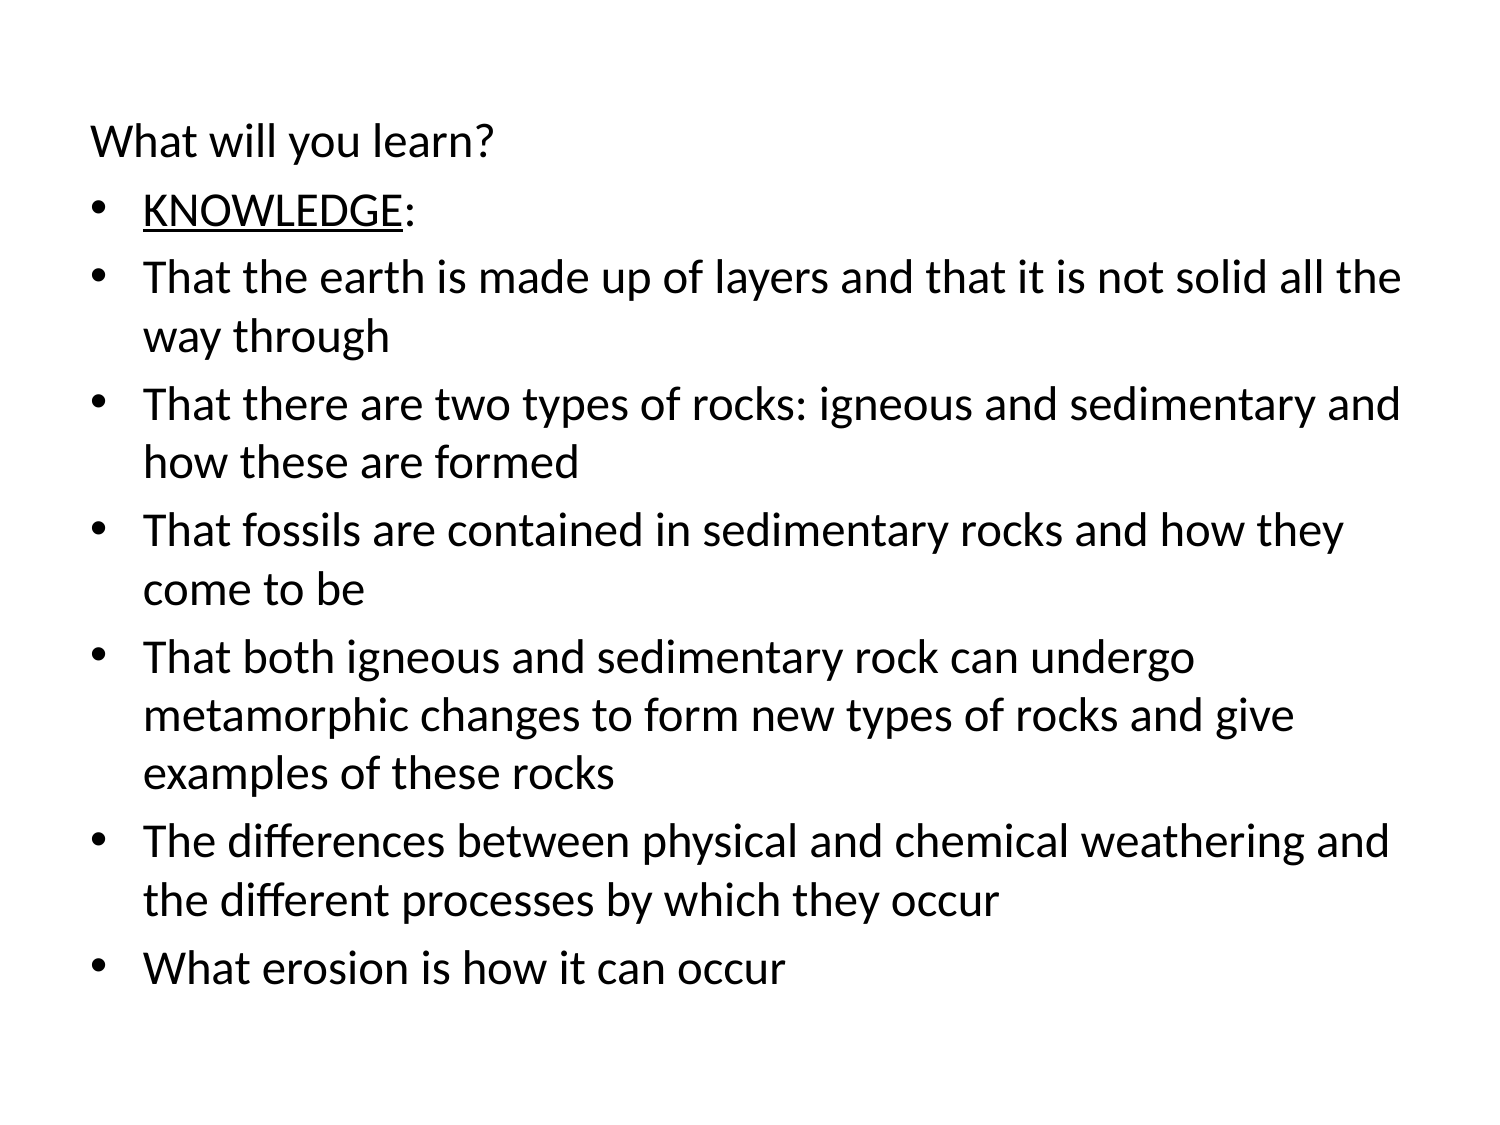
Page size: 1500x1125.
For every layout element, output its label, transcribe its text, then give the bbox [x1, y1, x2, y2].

list What will you learn? KNOWLEDGE: That the earth is made up of layers and that it is not solid all the way through That there are two types of rocks: igneous and sedimentary and how these are formed That fossils are contained in sedimentary rocks and how they come to be That both igneous and sedimentary rock can undergo metamorphic changes to form new types of rocks and give examples of these rocks The differences between physical and chemical weathering and the different processes by which they occur What erosion is how it can occur [75, 101, 1425, 1005]
